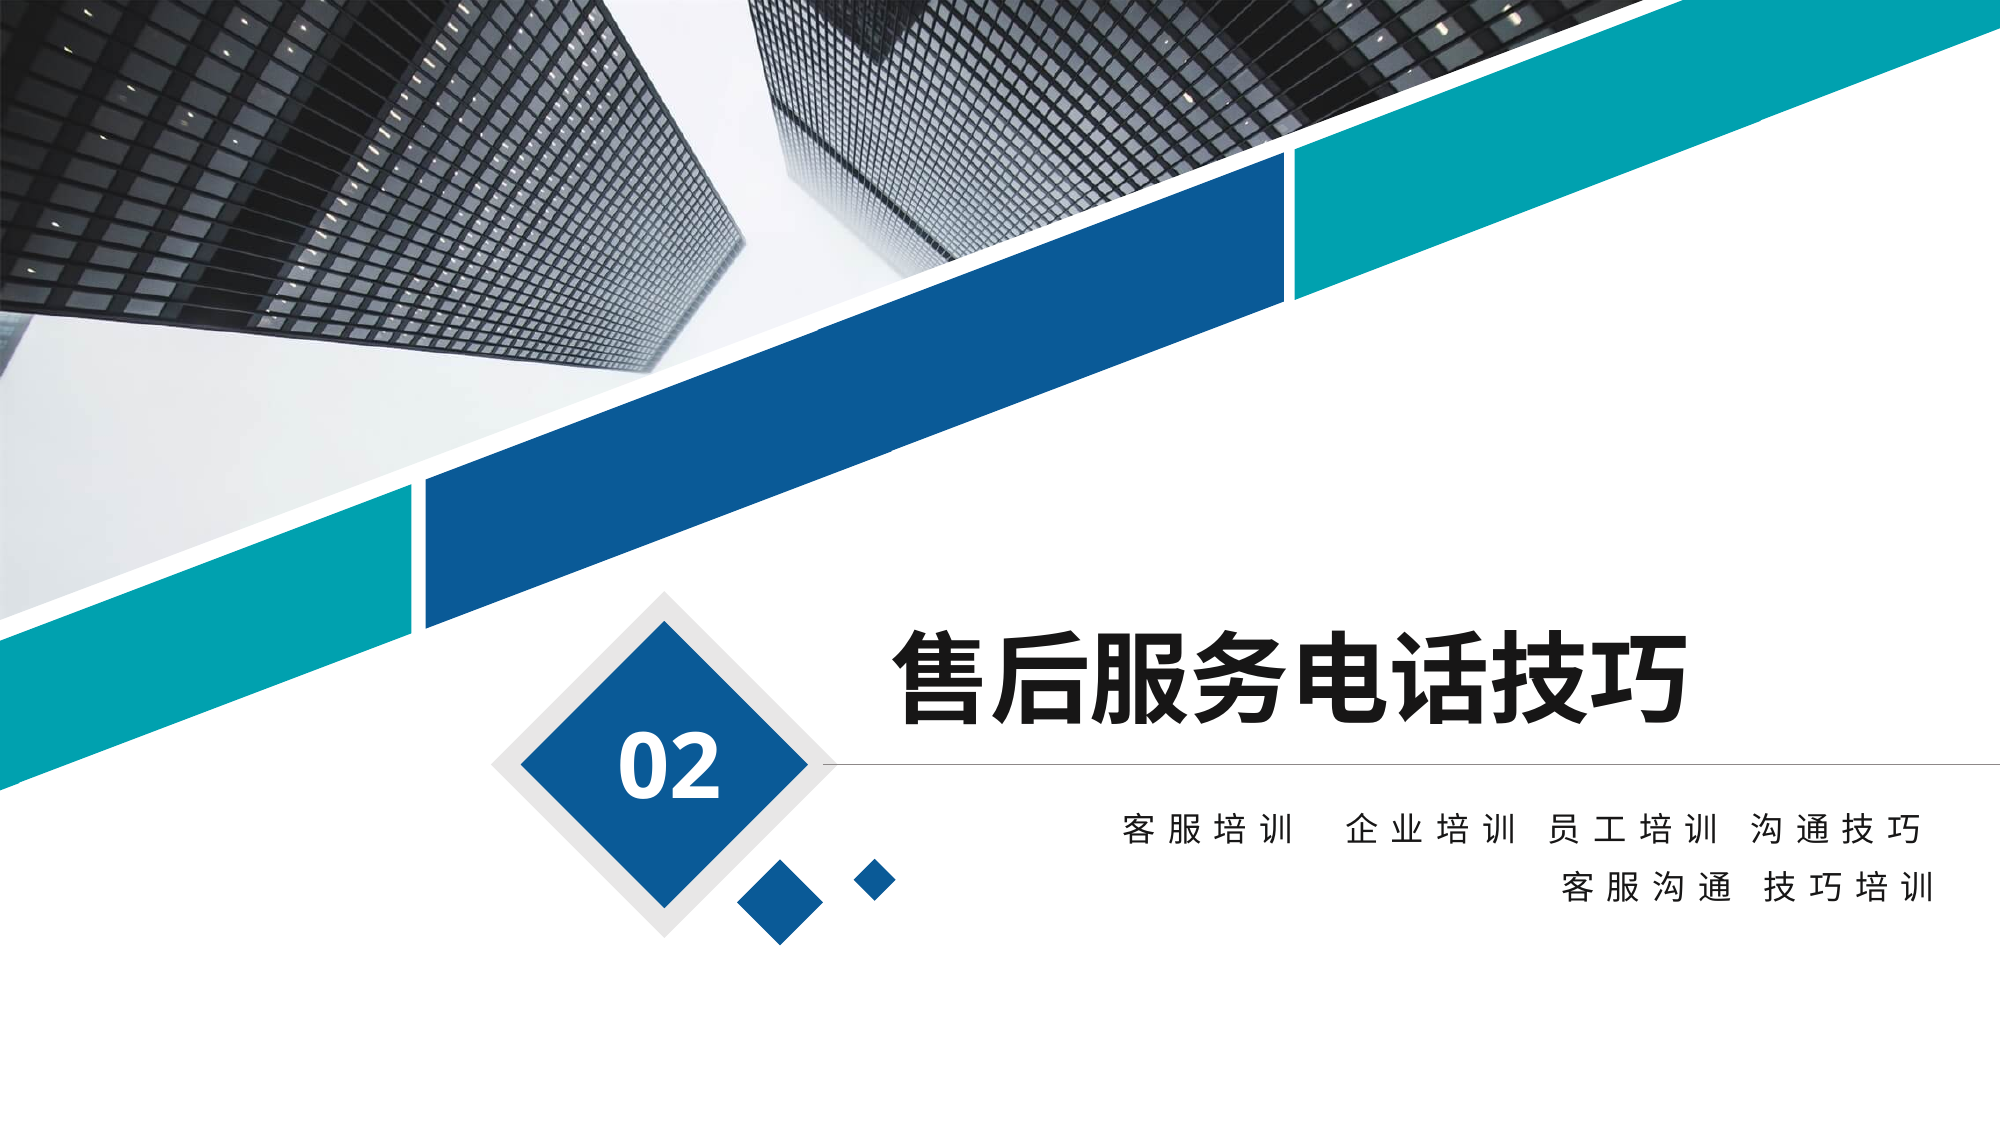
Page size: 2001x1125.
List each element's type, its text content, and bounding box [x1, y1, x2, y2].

picture [0, 0, 1644, 620]
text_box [508, 652, 831, 877]
text_box 售后服务电话技巧 [875, 608, 1962, 744]
text_box [1644, 0, 2000, 167]
text_box [424, 620, 452, 631]
text_box [735, 877, 825, 947]
text_box [852, 857, 898, 903]
text_box 客服培训 企业培训 员工培训 沟通技巧 客服沟通 技巧培训 [1066, 783, 1950, 914]
text_box [0, 620, 413, 792]
